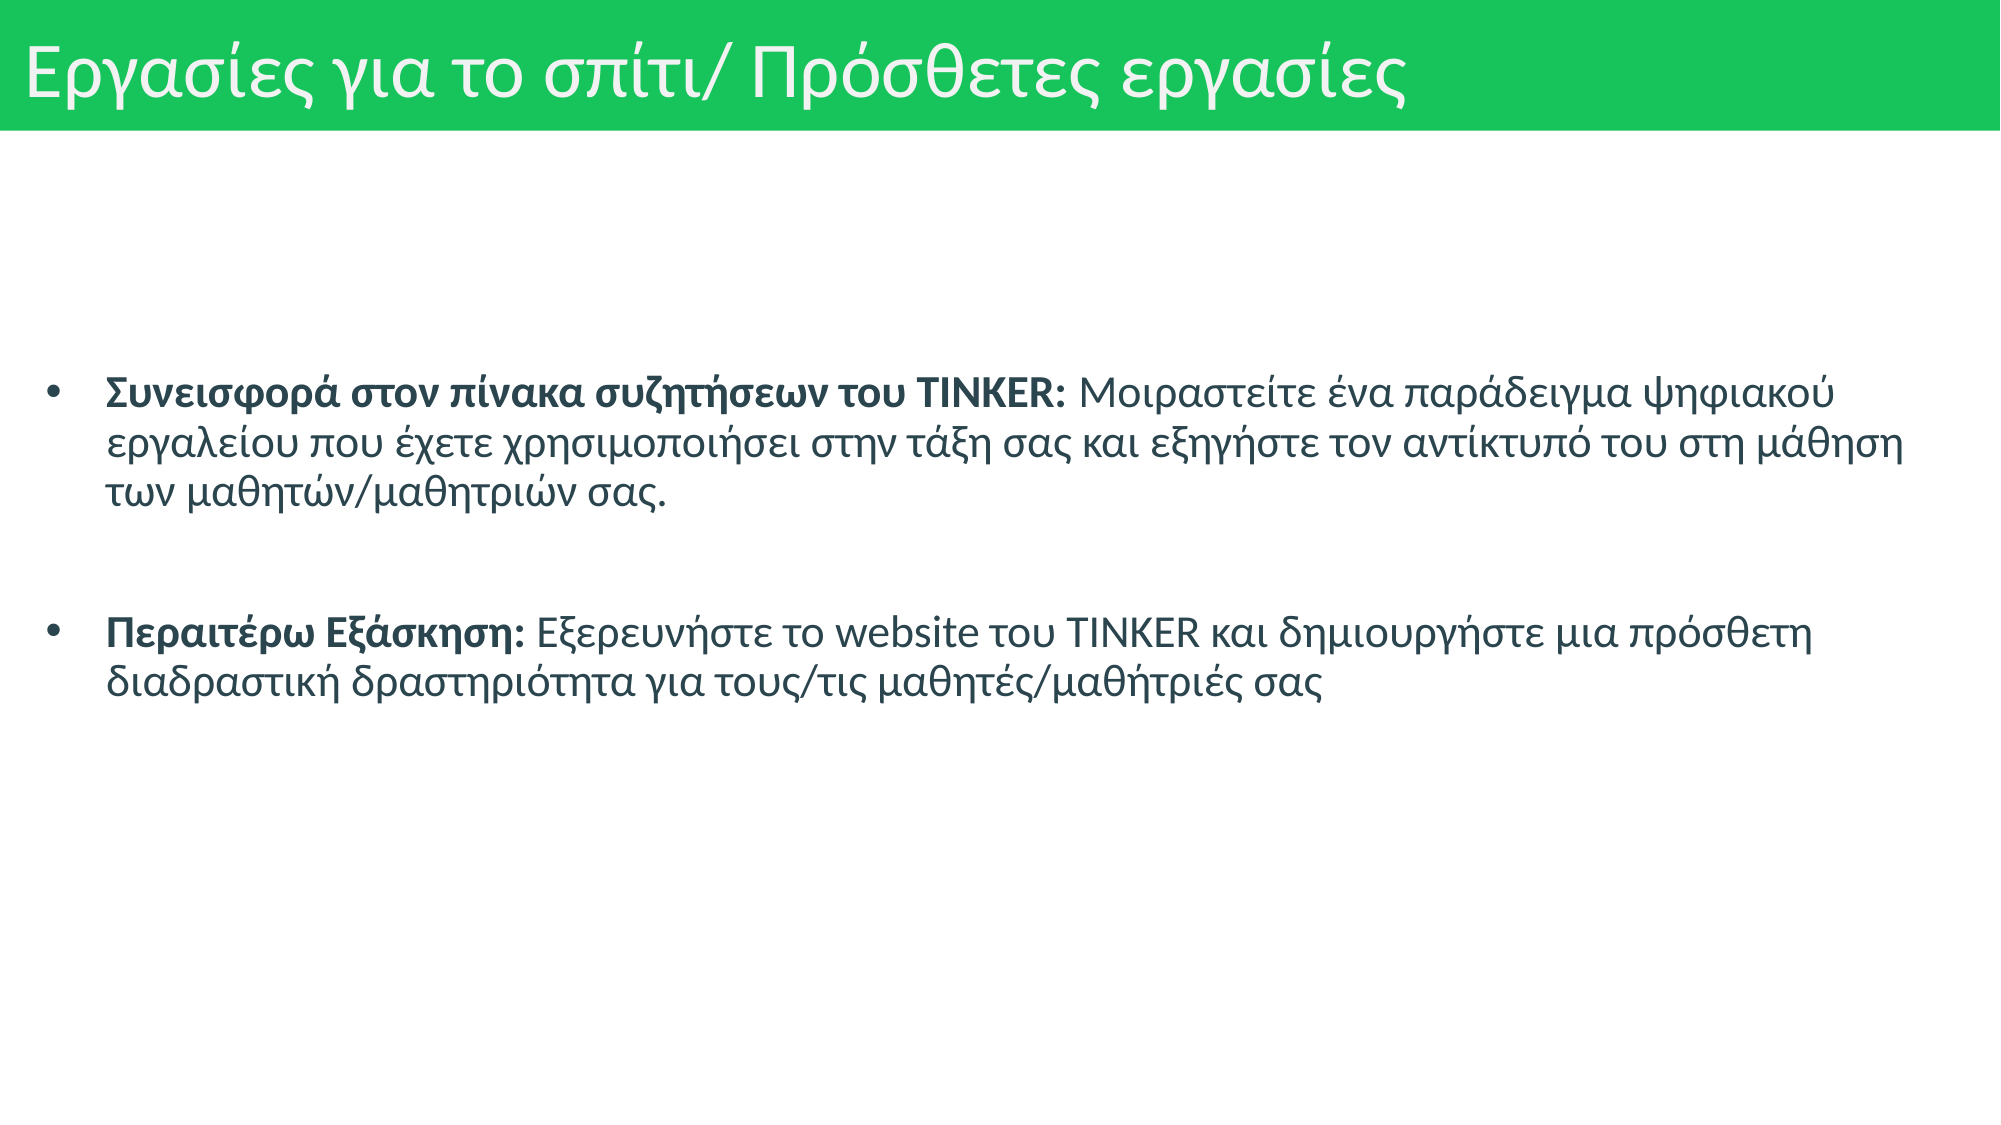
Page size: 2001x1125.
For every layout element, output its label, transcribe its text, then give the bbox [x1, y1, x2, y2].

list Συνεισφορά στον πίνακα συζητήσεων του TINKER: Μοιραστείτε ένα παράδειγμα ψηφιακού εργαλείου που έχετε χρησιμοποιήσει στην τάξη σας και εξηγήστε τον αντίκτυπό του στη μάθηση των μαθητών/μαθητριών σας. Περαιτέρω Εξάσκηση: Εξερευνήστε το website του TINKER και δημιουργήστε μια πρόσθετη διαδραστική δραστηριότητα για τους/τις μαθητές/μαθήτριές σας [16, 144, 1976, 1108]
title Εργασίες για το σπίτι/ Πρόσθετες εργασίες [16, 13, 1976, 131]
